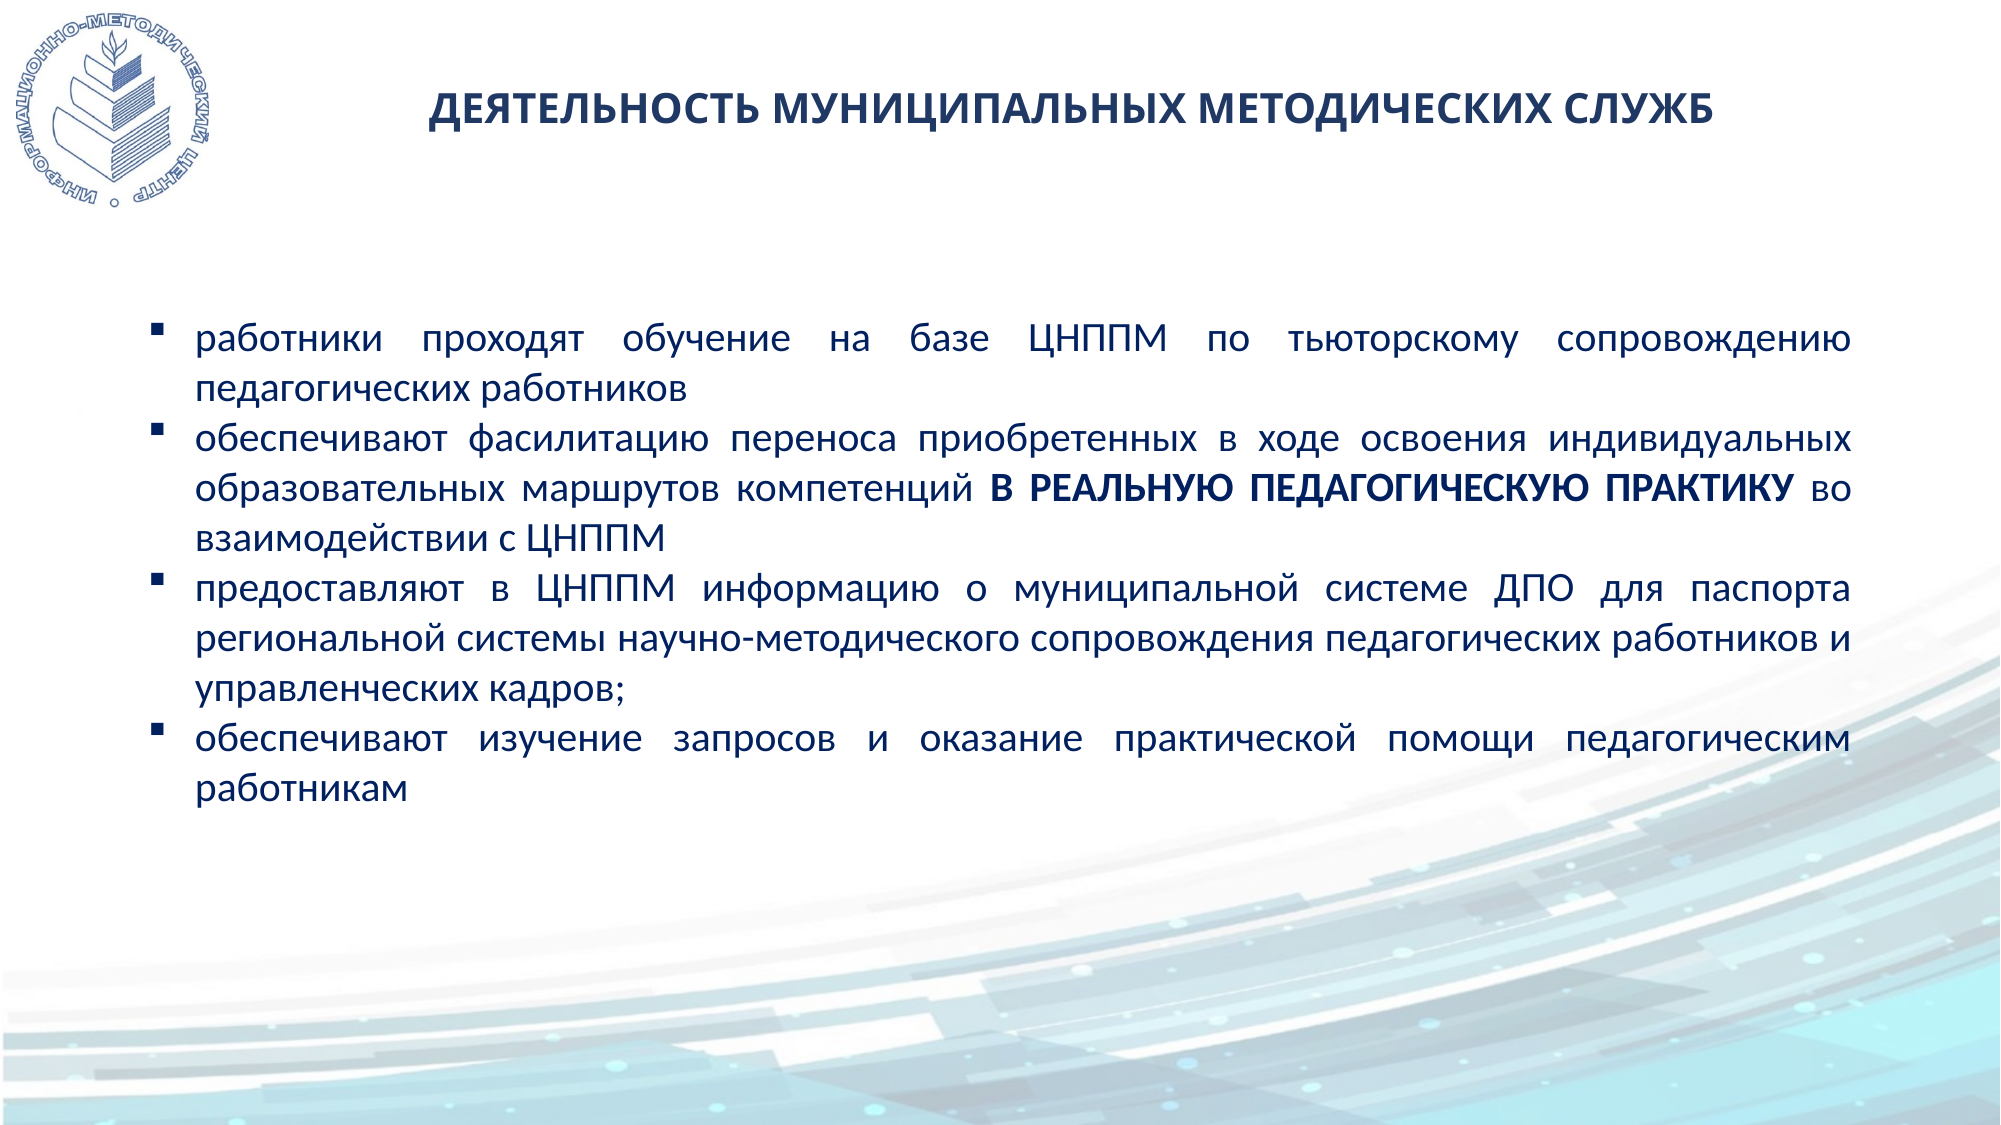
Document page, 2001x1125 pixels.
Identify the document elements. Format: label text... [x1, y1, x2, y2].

title Деятельность муниципальных методических служб [209, 45, 1939, 176]
picture [15, 11, 209, 209]
text_box работники проходят обучение на базе ЦНППМ по тьюторскому сопровождению педагогических работников обеспечивают фасилитацию переноса приобретенных в ходе освоения индивидуальных образовательных маршрутов компетенций В РЕАЛЬНУЮ ПЕДАГОГИЧЕСКУЮ ПРАКТИКУ во взаимодействии с ЦНППМ предоставляют в ЦНППМ информацию о муниципальной системе ДПО для паспорта региональной системы научно-методического сопровождения педагогических работников и управленческих кадров; обеспечивают изучение запросов и оказание практической помощи педагогическим работникам [133, 302, 1867, 818]
